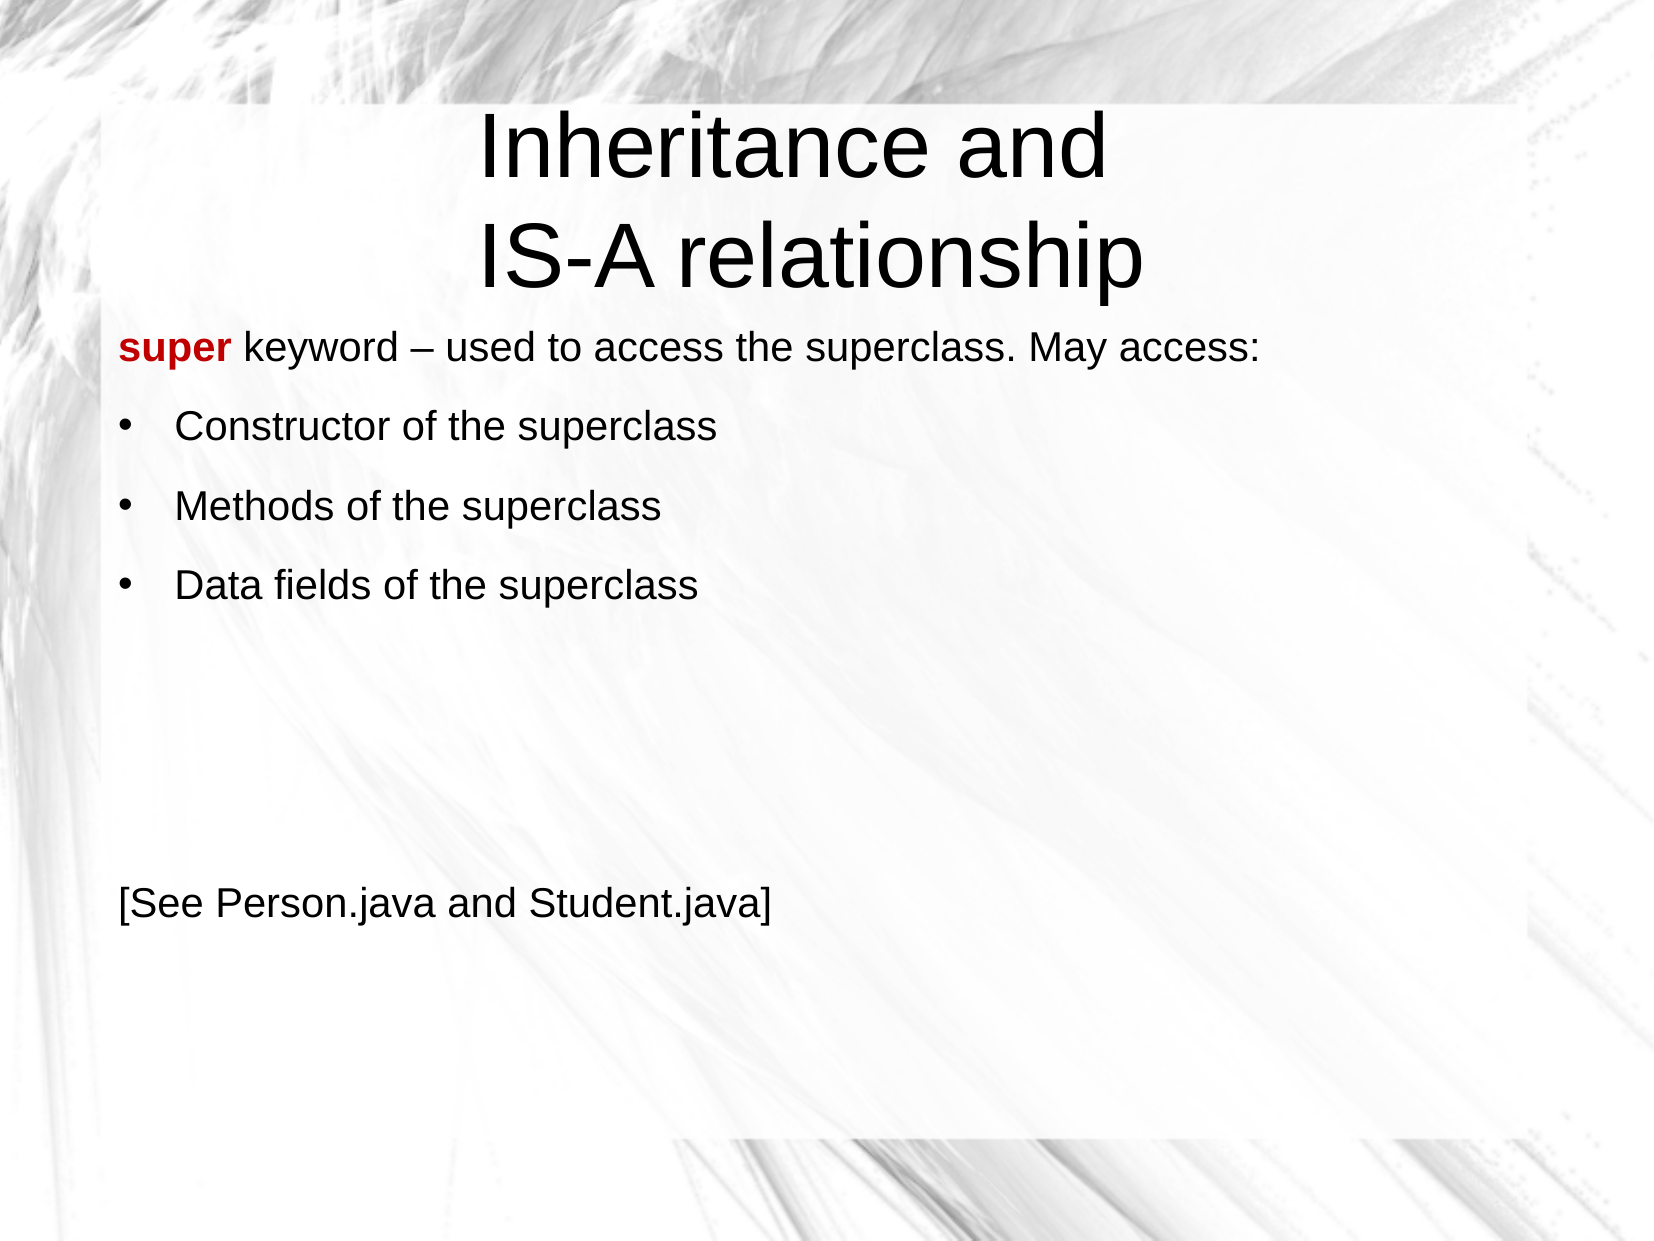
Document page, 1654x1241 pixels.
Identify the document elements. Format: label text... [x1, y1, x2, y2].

title Inheritance and IS-A relationship [118, 112, 1506, 281]
picture [0, 0, 1654, 1241]
list super keyword – used to access the superclass. May access: Constructor of the superclass Methods of the superclass Data fields of the superclass [See Person.java and Student.java] [118, 319, 1571, 1102]
